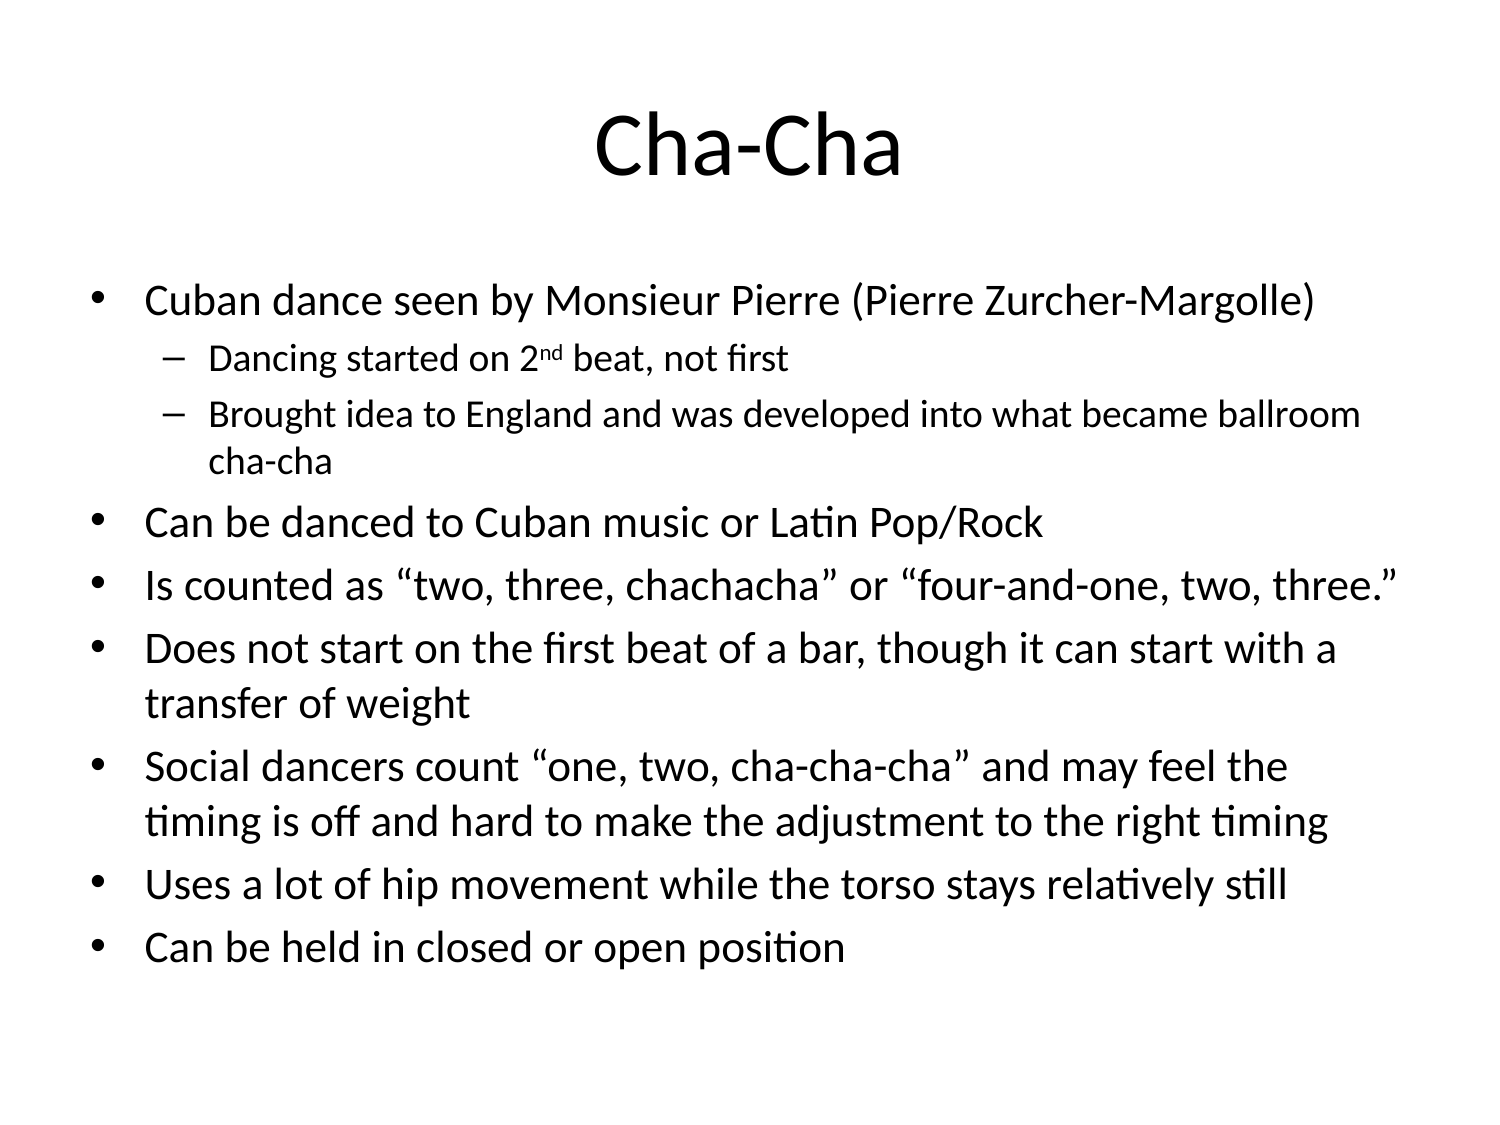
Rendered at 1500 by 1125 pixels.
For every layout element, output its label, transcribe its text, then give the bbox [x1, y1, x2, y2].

title Cha-Cha [75, 45, 1425, 233]
list Cuban dance seen by Monsieur Pierre (Pierre Zurcher-Margolle) Dancing started on 2nd beat, not first Brought idea to England and was developed into what became ballroom cha-cha Can be danced to Cuban music or Latin Pop/Rock Is counted as “two, three, chachacha” or “four-and-one, two, three.” Does not start on the first beat of a bar, though it can start with a transfer of weight Social dancers count “one, two, cha-cha-cha” and may feel the timing is off and hard to make the adjustment to the right timing Uses a lot of hip movement while the torso stays relatively still Can be held in closed or open position [75, 262, 1425, 1005]
